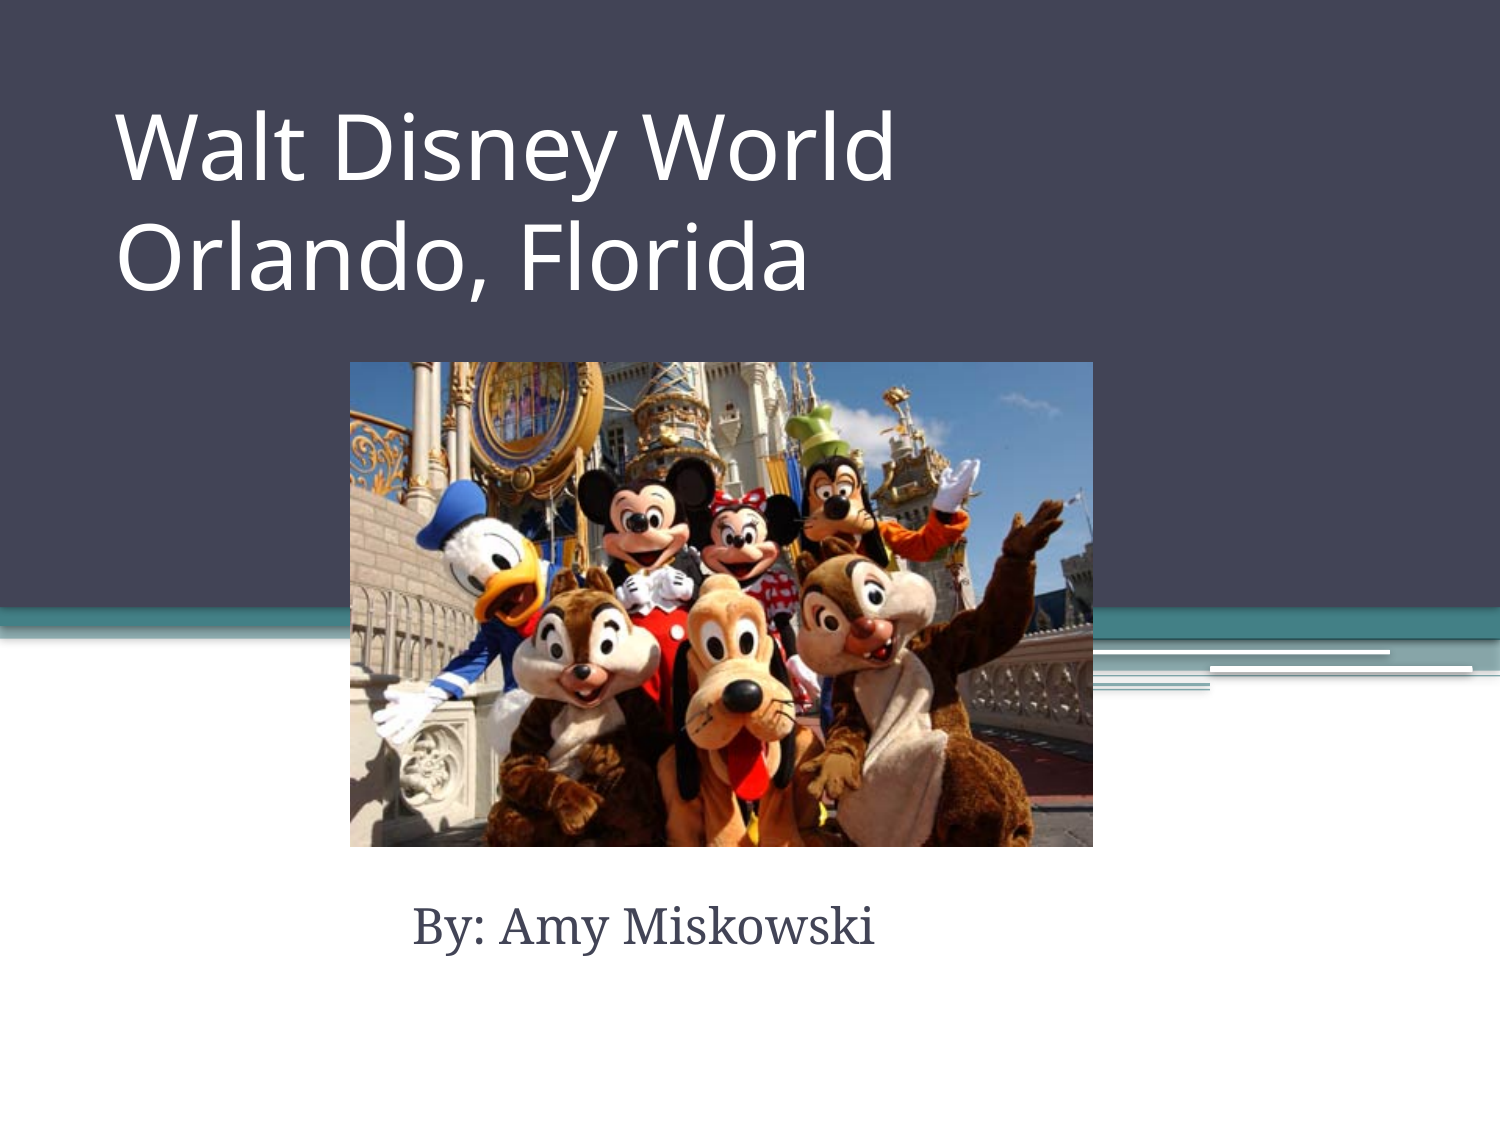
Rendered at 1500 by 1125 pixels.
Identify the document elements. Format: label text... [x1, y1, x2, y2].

subtitle By: Amy Miskowski [387, 887, 1100, 1100]
title Walt Disney World Orlando, Florida [99, 75, 1375, 317]
picture [349, 362, 1093, 847]
